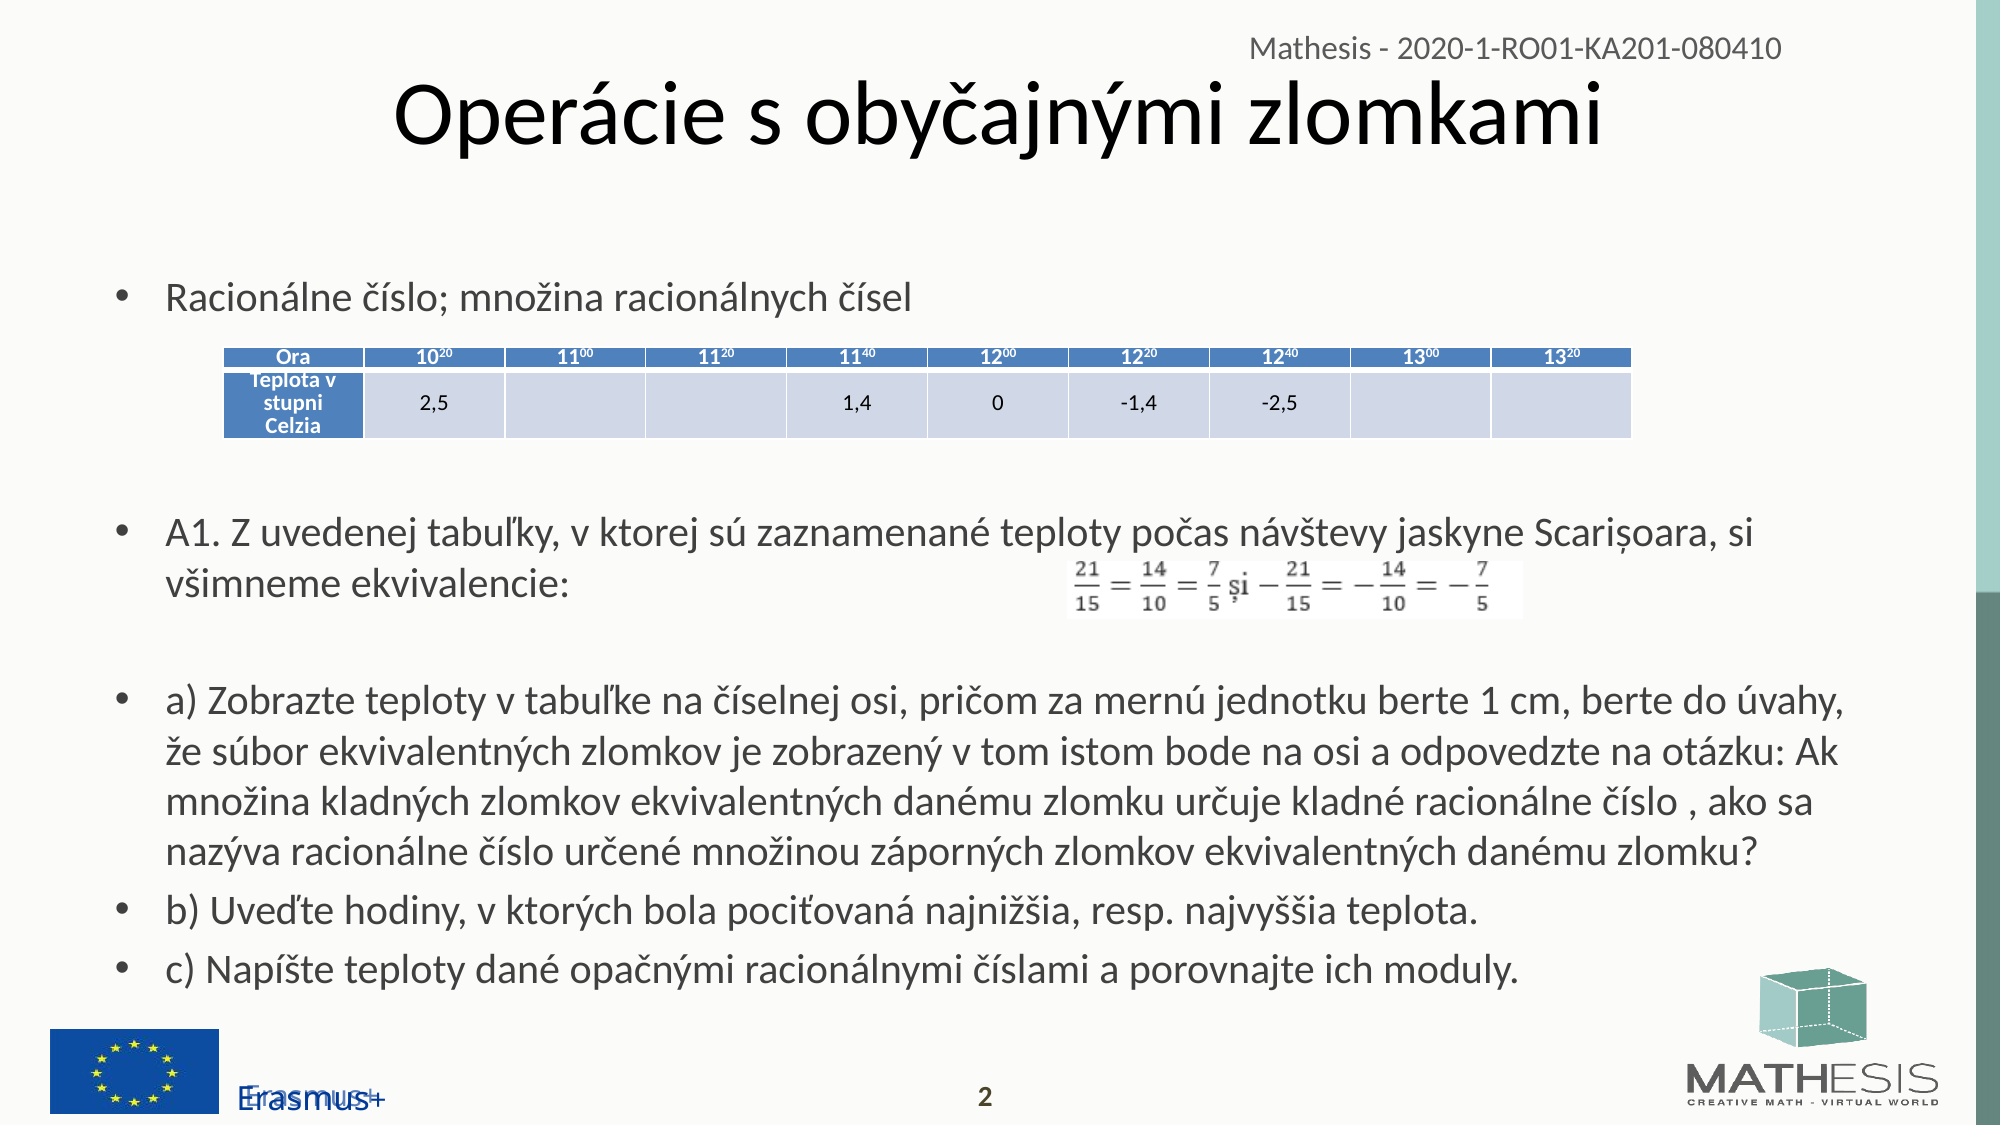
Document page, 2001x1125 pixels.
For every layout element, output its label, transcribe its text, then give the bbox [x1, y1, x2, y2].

list Racionálne číslo; množina racionálnych čísel A1. Z uvedenej tabuľky, v ktorej sú zaznamenané teploty počas návštevy jaskyne Scarișoara, si všimneme ekvivalencie: a) Zobrazte teploty v tabuľke na číselnej osi, pričom za mernú jednotku berte 1 cm, berte do úvahy, že súbor ekvivalentných zlomkov je zobrazený v tom istom bode na osi a odpovedzte na otázku: Ak množina kladných zlomkov ekvivalentných danému zlomku určuje kladné racionálne číslo , ako sa nazýva racionálne číslo určené množinou záporných zlomkov ekvivalentných danému zlomku? b) Uveďte hodiny, v ktorých bola pociťovaná najnižšia, resp. najvyššia teplota. c) Napíšte teploty dané opačnými racionálnymi číslami a porovnajte ich moduly. [99, 262, 1900, 1005]
picture [1067, 561, 1523, 619]
title Operácie s obyčajnými zlomkami [99, 45, 1900, 233]
picture [50, 1029, 219, 1114]
